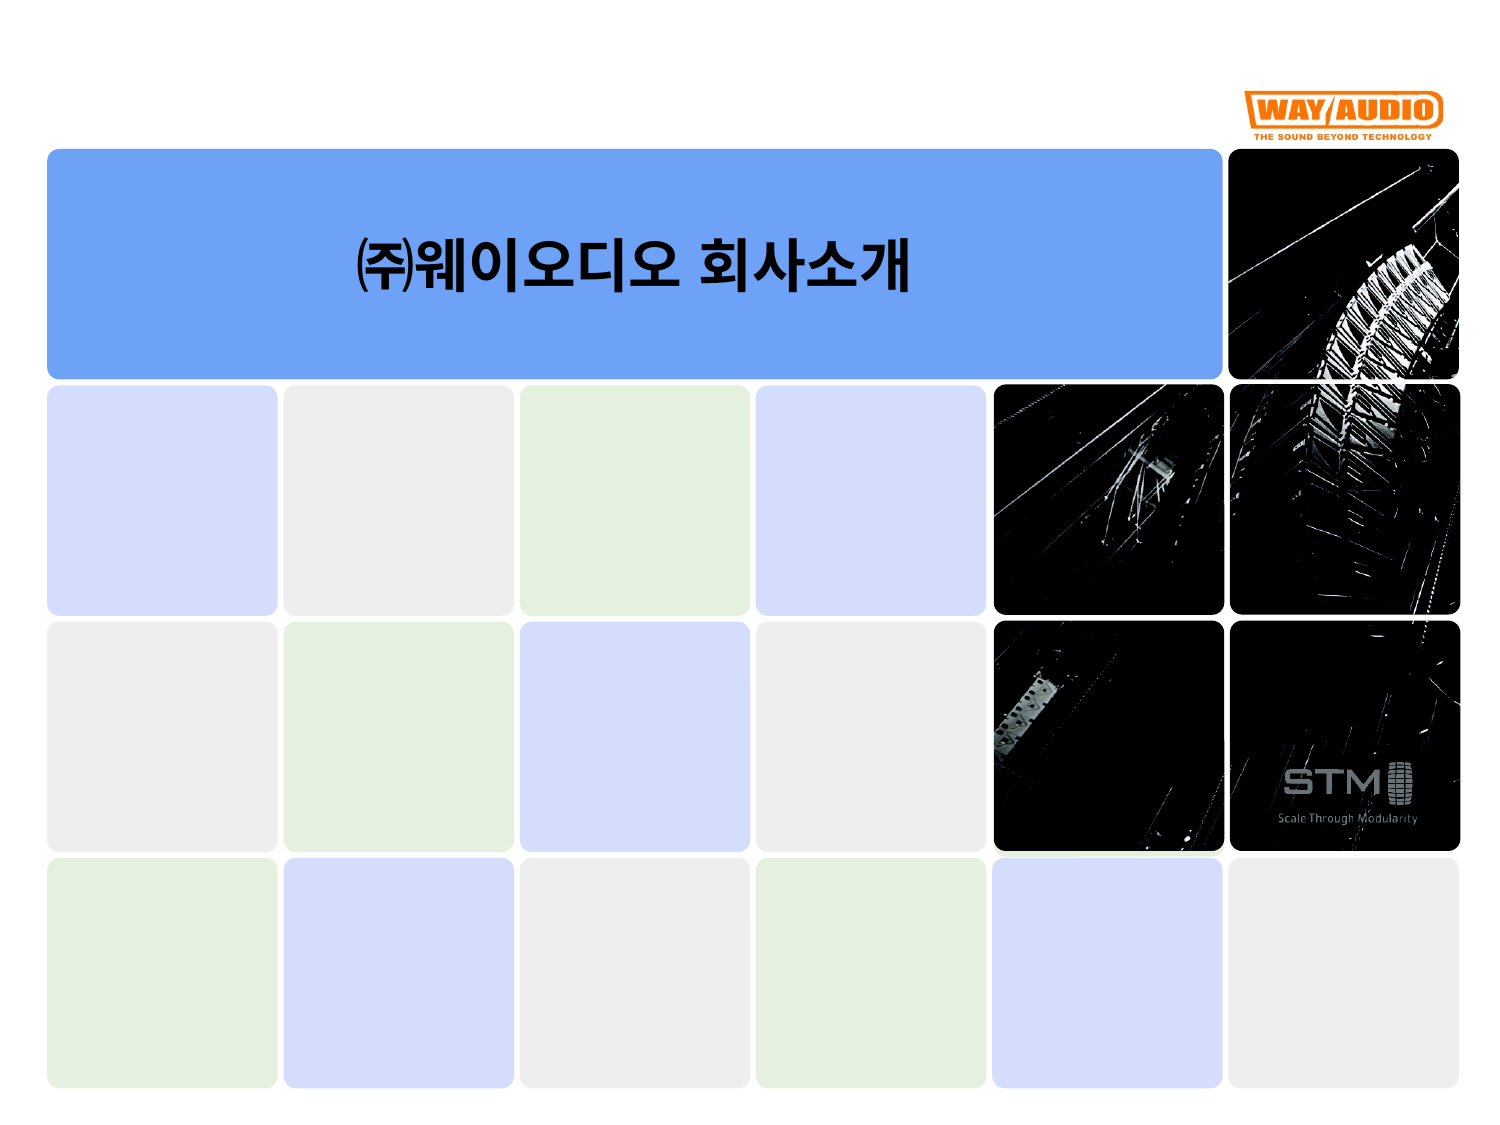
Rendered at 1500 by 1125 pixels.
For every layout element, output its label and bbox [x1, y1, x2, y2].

picture [993, 620, 1225, 851]
picture [1237, 86, 1449, 143]
picture [1229, 620, 1461, 851]
picture [993, 384, 1225, 615]
picture [1229, 384, 1461, 615]
picture [1228, 148, 1459, 380]
